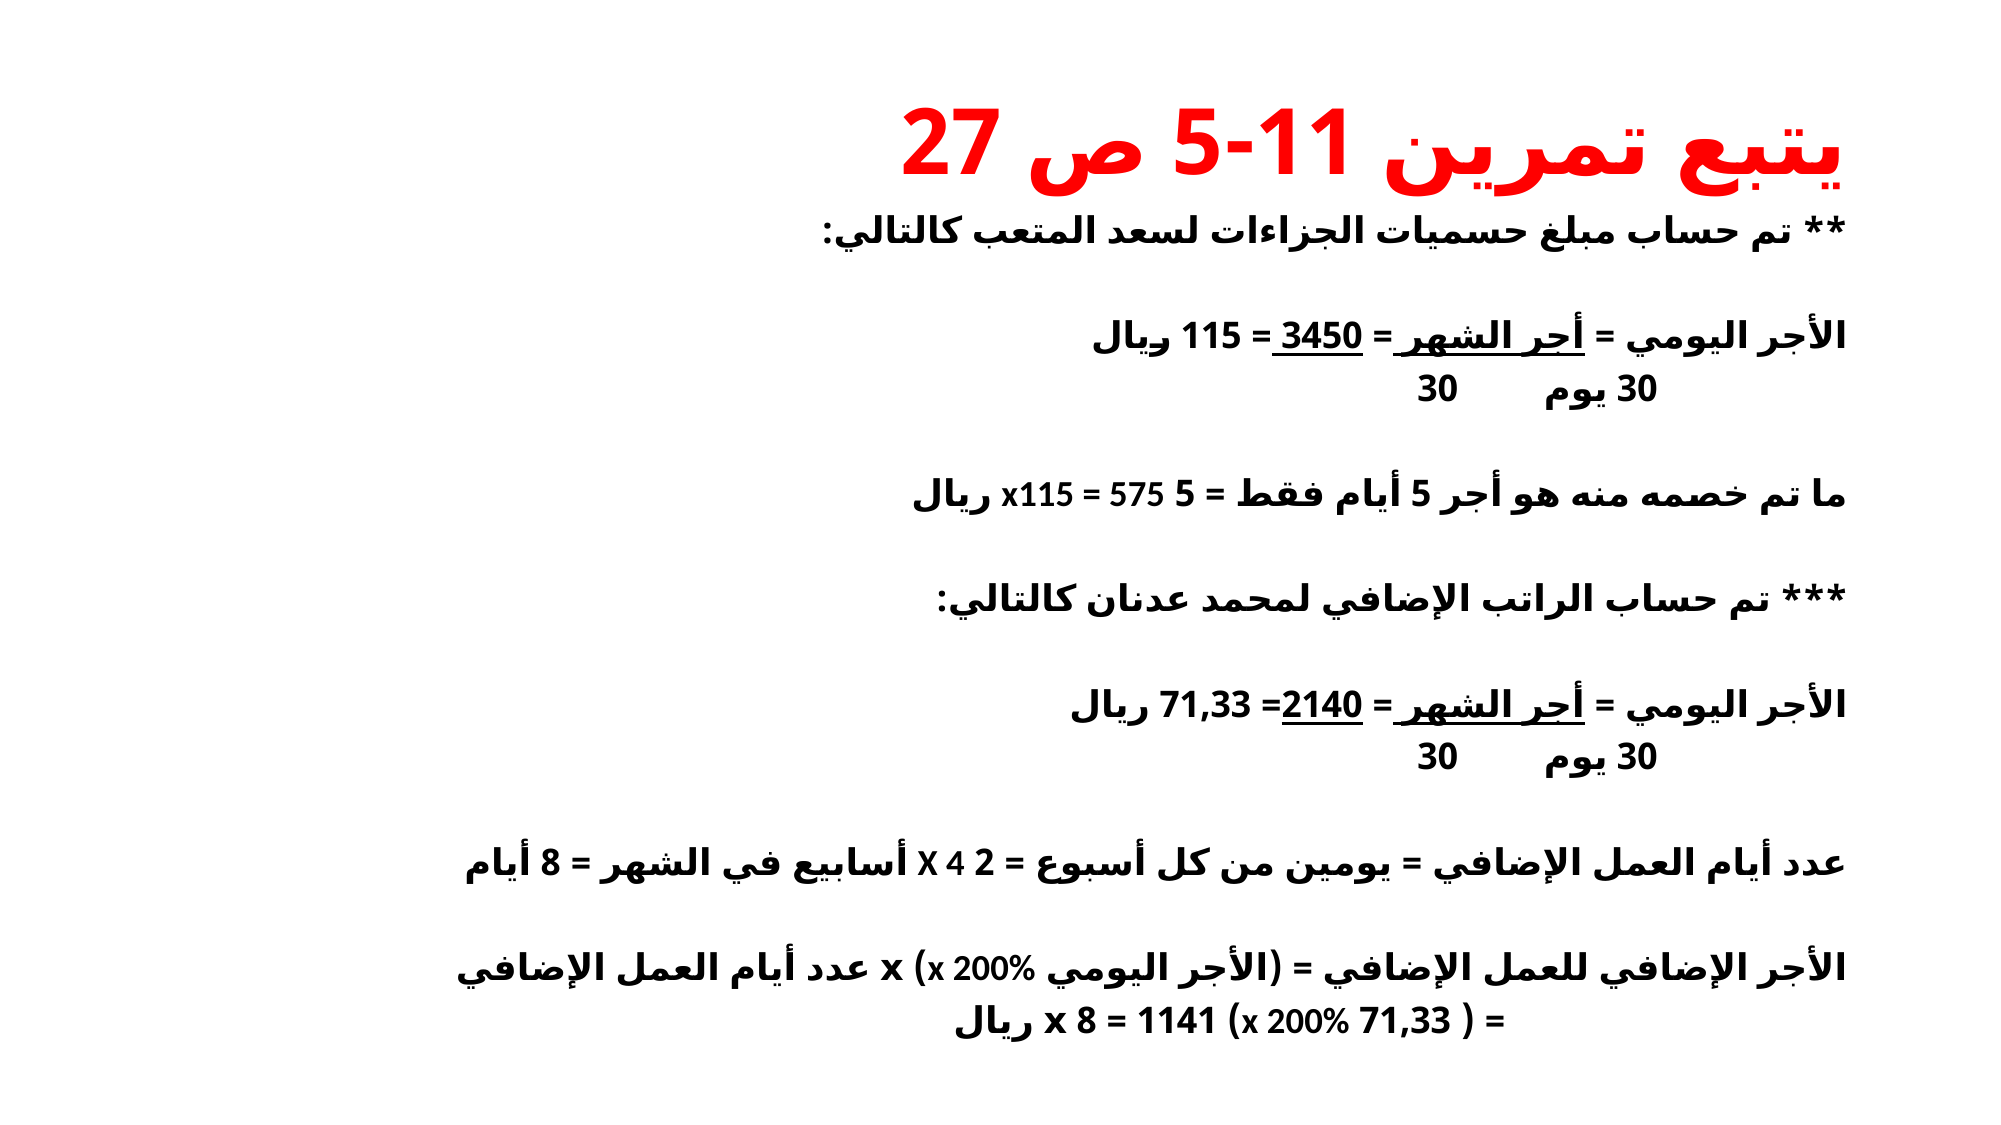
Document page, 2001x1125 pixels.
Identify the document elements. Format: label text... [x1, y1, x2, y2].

title يتبع تمرين 11-5 ص 27 [137, 59, 1863, 203]
list ** تم حساب مبلغ حسميات الجزاءات لسعد المتعب كالتالي: الأجر اليومي = أجر الشهر = 3450 = 115 ريال 30 يوم 30 ما تم خصمه منه هو أجر 5 أيام فقط = 5 x115 = 575 ريال *** تم حساب الراتب الإضافي لمحمد عدنان كالتالي: الأجر اليومي = أجر الشهر = 2140= 71,33 ريال 30 يوم 30 عدد أيام العمل الإضافي = يومين من كل أسبوع = 2 X 4 أسابيع في الشهر = 8 أيام الأجر الإضافي للعمل الإضافي = (الأجر اليومي x 200%) x عدد أيام العمل الإضافي = ( 71,33 x 200%) x 8 = 1141 ريال [137, 203, 1863, 1053]
